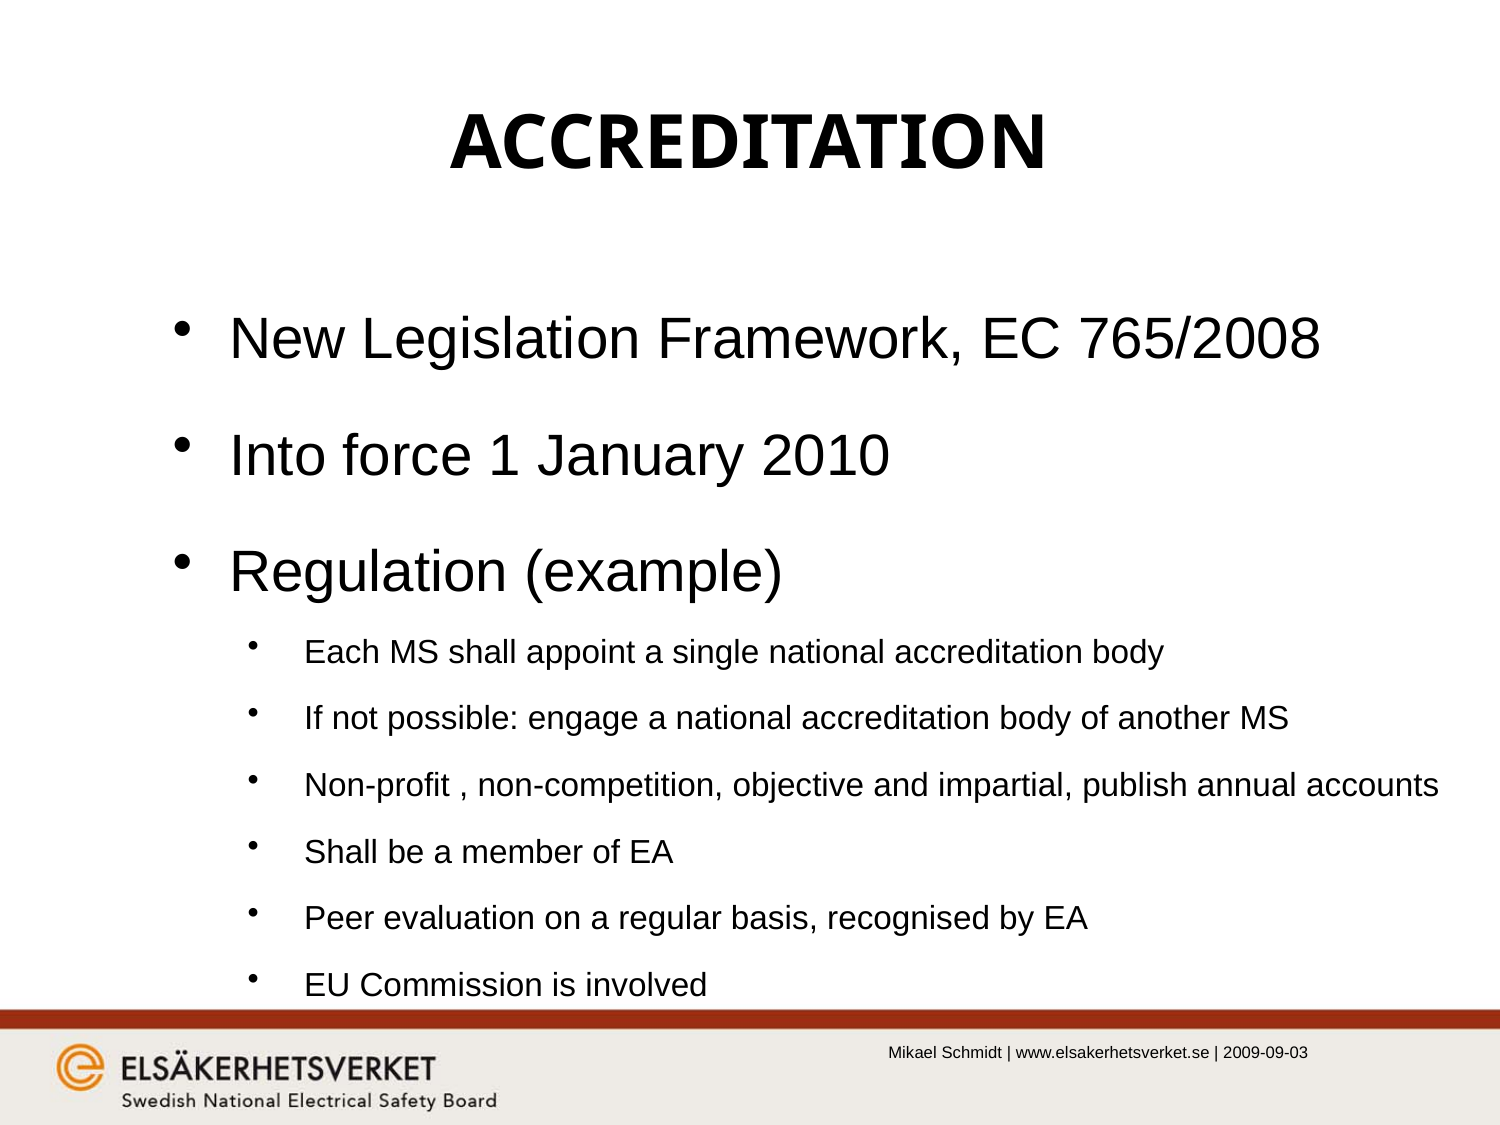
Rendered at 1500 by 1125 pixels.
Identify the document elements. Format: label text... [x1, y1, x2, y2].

text_box New Legislation Framework, EC 765/2008 Into force 1 January 2010 Regulation (example) Each MS shall appoint a single national accreditation body If not possible: engage a national accreditation body of another MS Non-profit , non-competition, objective and impartial, publish annual accounts Shall be a member of EA Peer evaluation on a regular basis, recognised by EA EU Commission is involved [157, 257, 1459, 1001]
picture [0, 0, 1500, 1125]
footer Mikael Schmidt | www.elsakerhetsverket.se | 2009-09-03 [738, 1034, 1460, 1103]
title ACCREDITATION [74, 44, 1426, 233]
